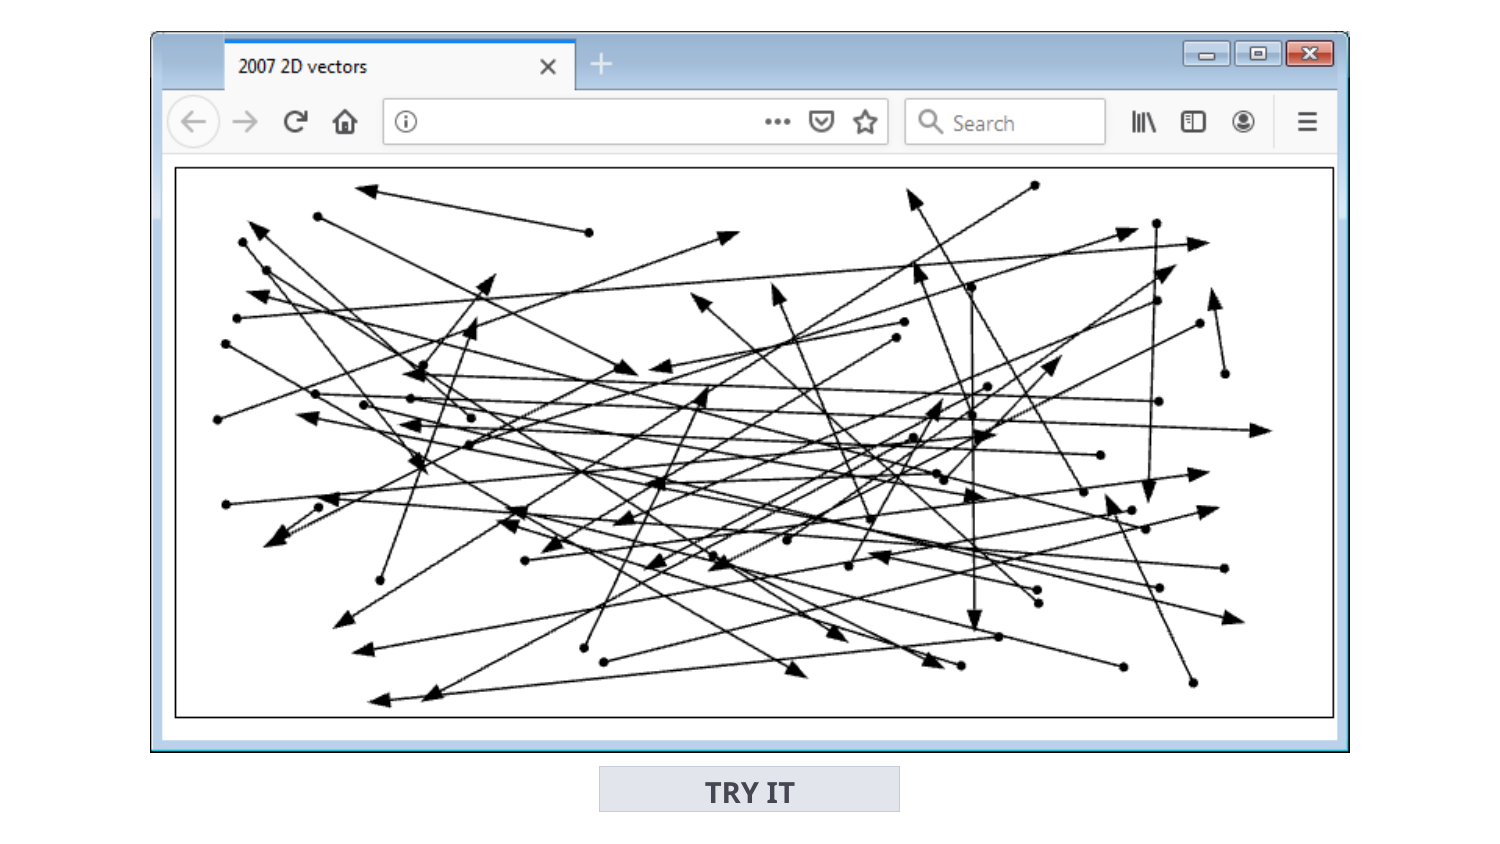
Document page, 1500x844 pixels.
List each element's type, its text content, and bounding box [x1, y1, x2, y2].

text_box TRY IT [599, 766, 900, 812]
picture [149, 31, 1351, 753]
